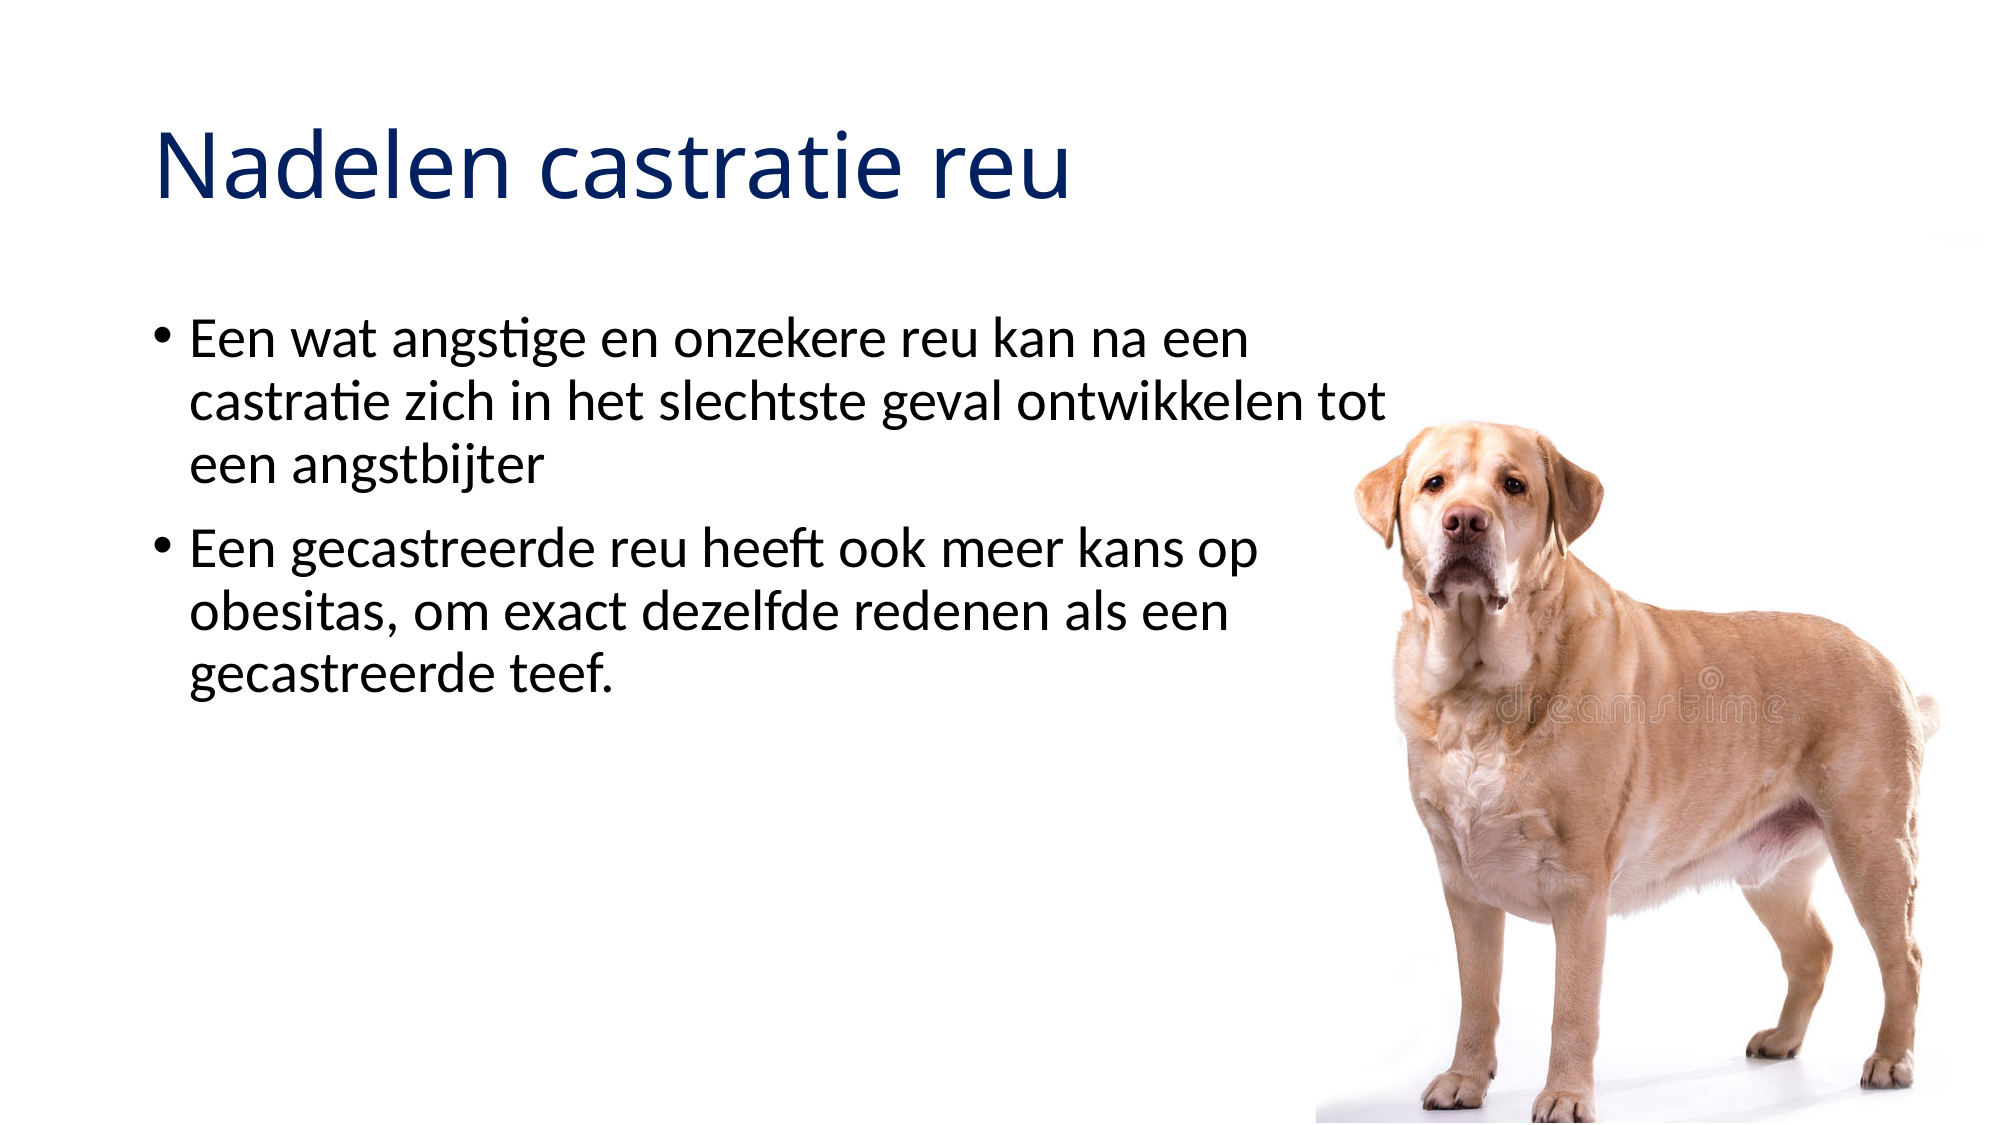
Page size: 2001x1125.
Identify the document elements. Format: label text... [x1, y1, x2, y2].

title Nadelen castratie reu [137, 59, 1863, 278]
picture [1315, 238, 1981, 1123]
list Een wat angstige en onzekere reu kan na een castratie zich in het slechtste geval ontwikkelen tot een angstbijter Een gecastreerde reu heeft ook meer kans op obesitas, om exact dezelfde redenen als een gecastreerde teef. [137, 299, 1315, 1014]
